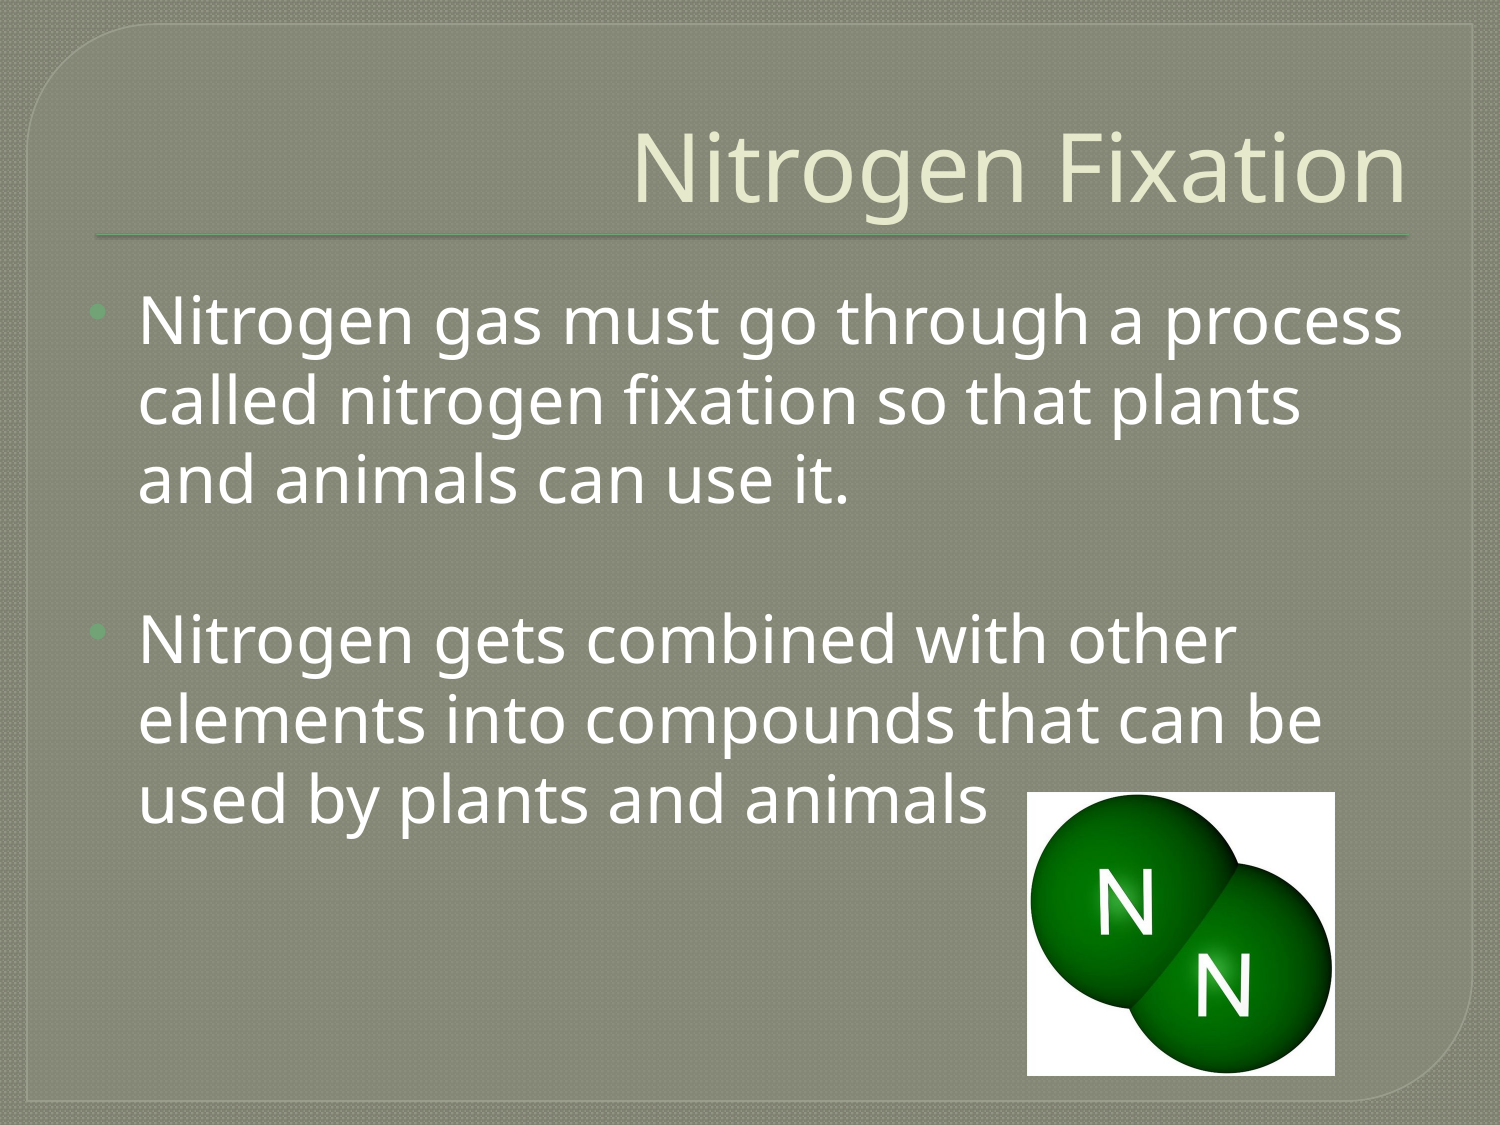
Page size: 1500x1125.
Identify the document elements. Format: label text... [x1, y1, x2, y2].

title Nitrogen Fixation [75, 41, 1425, 230]
picture [1027, 791, 1336, 1077]
list Nitrogen gas must go through a process called nitrogen fixation so that plants and animals can use it. Nitrogen gets combined with other elements into compounds that can be used by plants and animals [75, 270, 1425, 1013]
